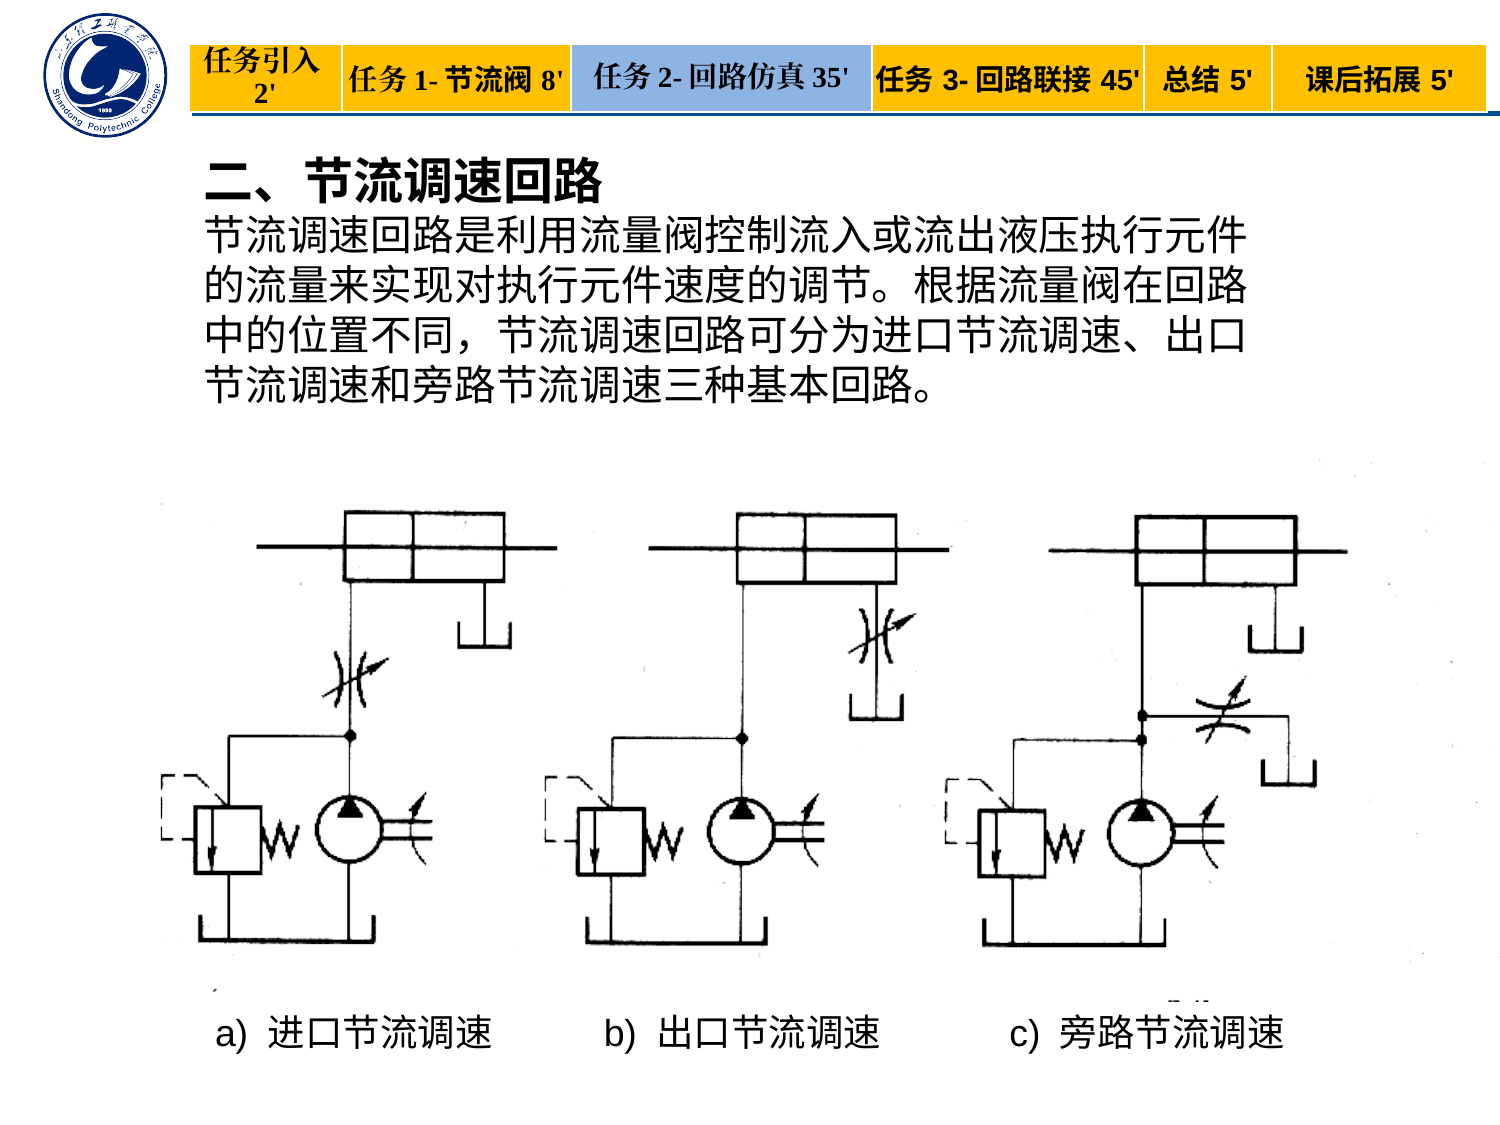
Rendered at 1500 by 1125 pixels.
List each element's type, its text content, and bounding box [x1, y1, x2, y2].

table_header 任务引入2' [190, 45, 341, 111]
text_box 二、节流调速回路 节流调速回路是利用流量阀控制流入或流出液压执行元件的流量来实现对执行元件速度的调节。根据流量阀在回路中的位置不同，节流调速回路可分为进口节流调速、出口节流调速和旁路节流调速三种基本回路。 [189, 141, 1299, 417]
table_header 任务1-节流阀8' [343, 45, 570, 111]
picture [43, 7, 174, 138]
table_header 课后拓展5' [1273, 45, 1486, 111]
table_header 任务3-回路联接45' [873, 45, 1143, 111]
picture [113, 456, 1500, 1003]
table_header 总结5' [1145, 45, 1271, 111]
table_header 任务2-回路仿真35' [572, 45, 871, 111]
text_box a) 进口节流调速 b) 出口节流调速 c) 旁路节流调速 [189, 1011, 1311, 1062]
